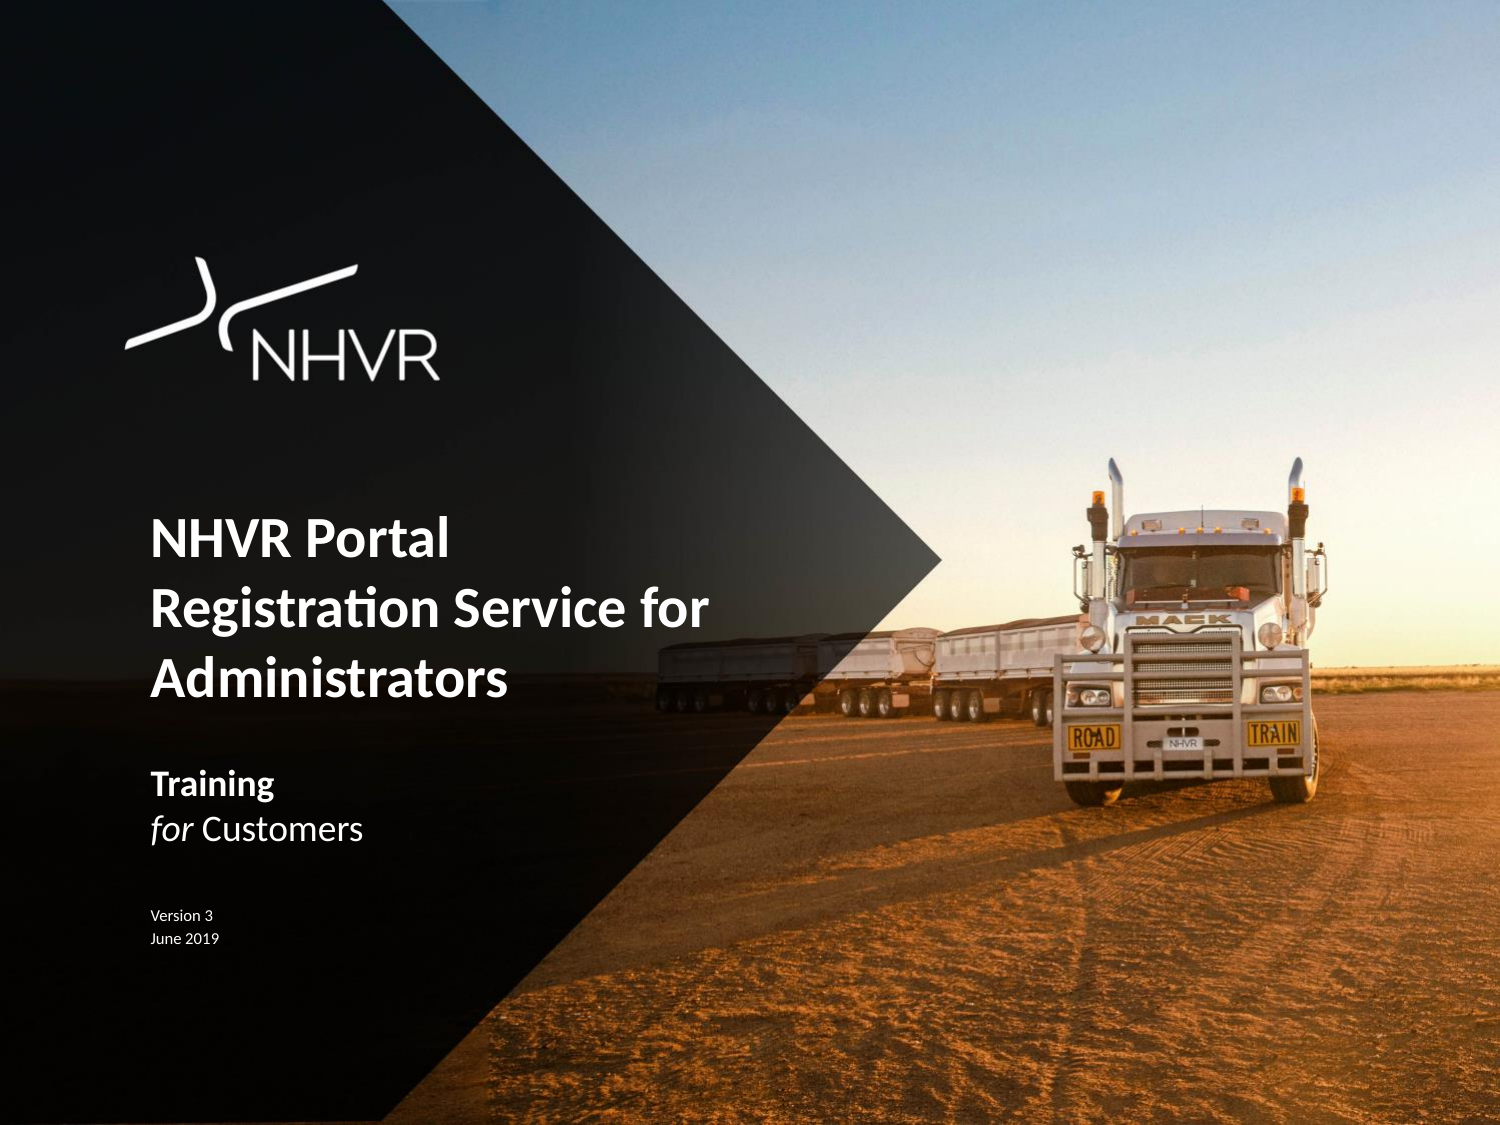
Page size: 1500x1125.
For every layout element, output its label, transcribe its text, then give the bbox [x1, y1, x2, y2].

title NHVR Portal Registration Service for Administrators [135, 491, 727, 669]
list Training for Customers Version 3 June 2019 [135, 751, 573, 1047]
picture [0, 0, 1500, 1125]
